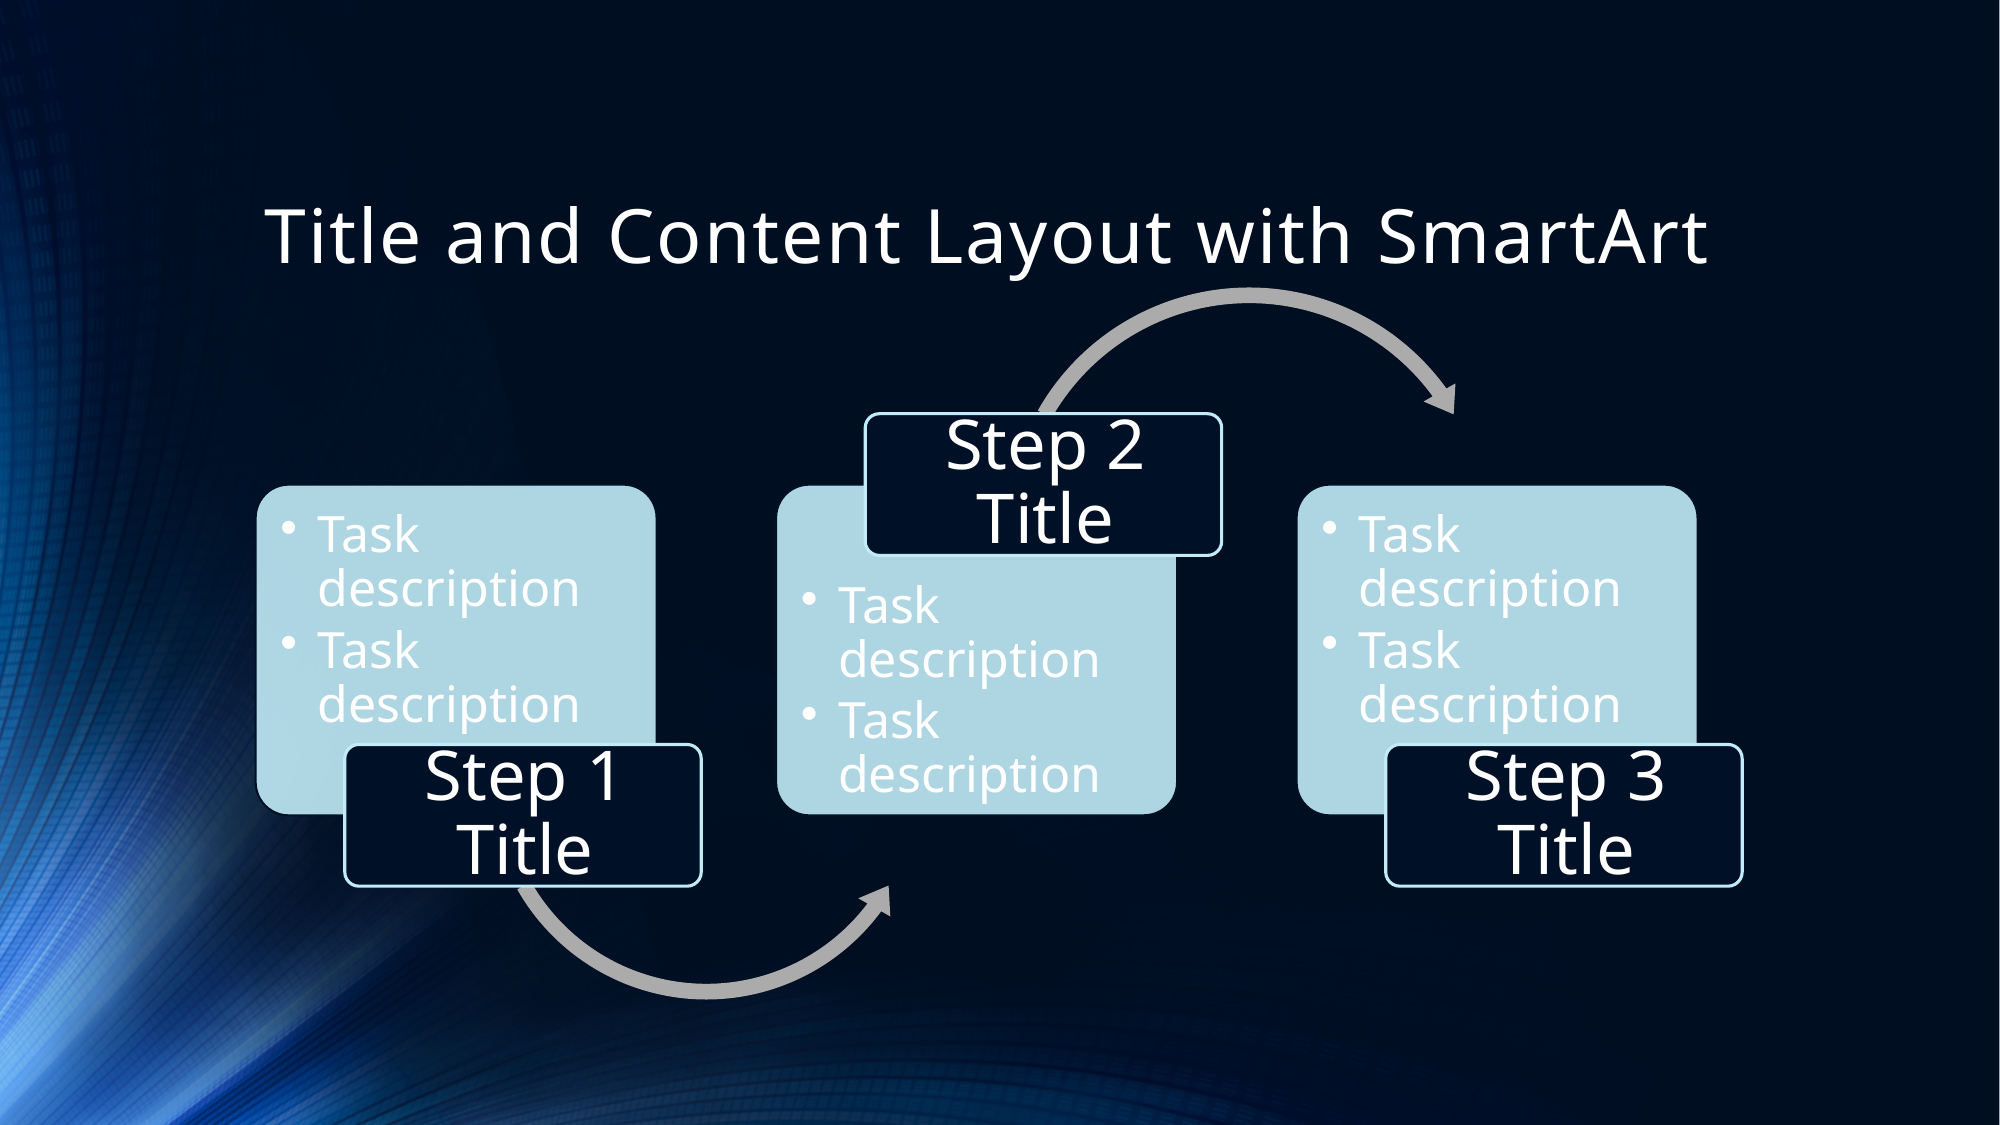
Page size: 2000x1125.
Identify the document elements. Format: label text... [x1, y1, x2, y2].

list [249, 312, 1749, 988]
picture [0, 0, 2000, 1125]
title Title and Content Layout with SmartArt [249, 62, 1750, 288]
